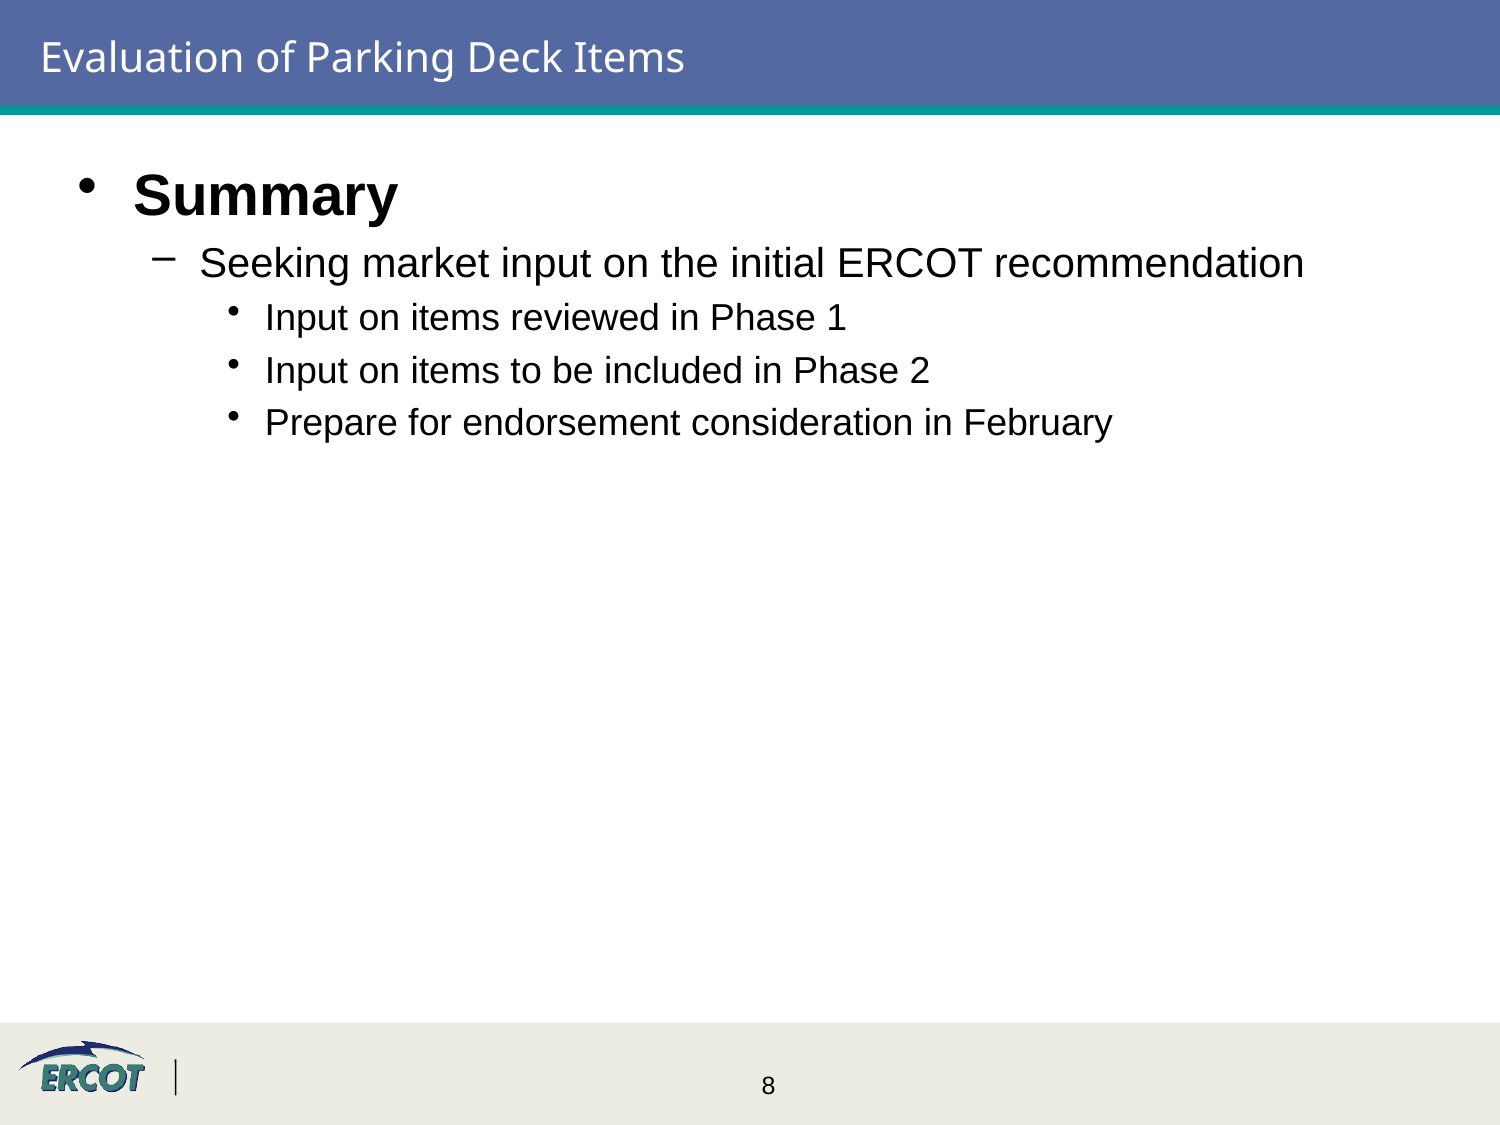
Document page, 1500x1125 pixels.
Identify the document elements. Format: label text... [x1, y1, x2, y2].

list Summary Seeking market input on the initial ERCOT recommendation Input on items reviewed in Phase 1 Input on items to be included in Phase 2 Prepare for endorsement consideration in February [62, 149, 1438, 1026]
picture [10, 1031, 151, 1111]
title Evaluation of Parking Deck Items [24, 0, 1188, 113]
